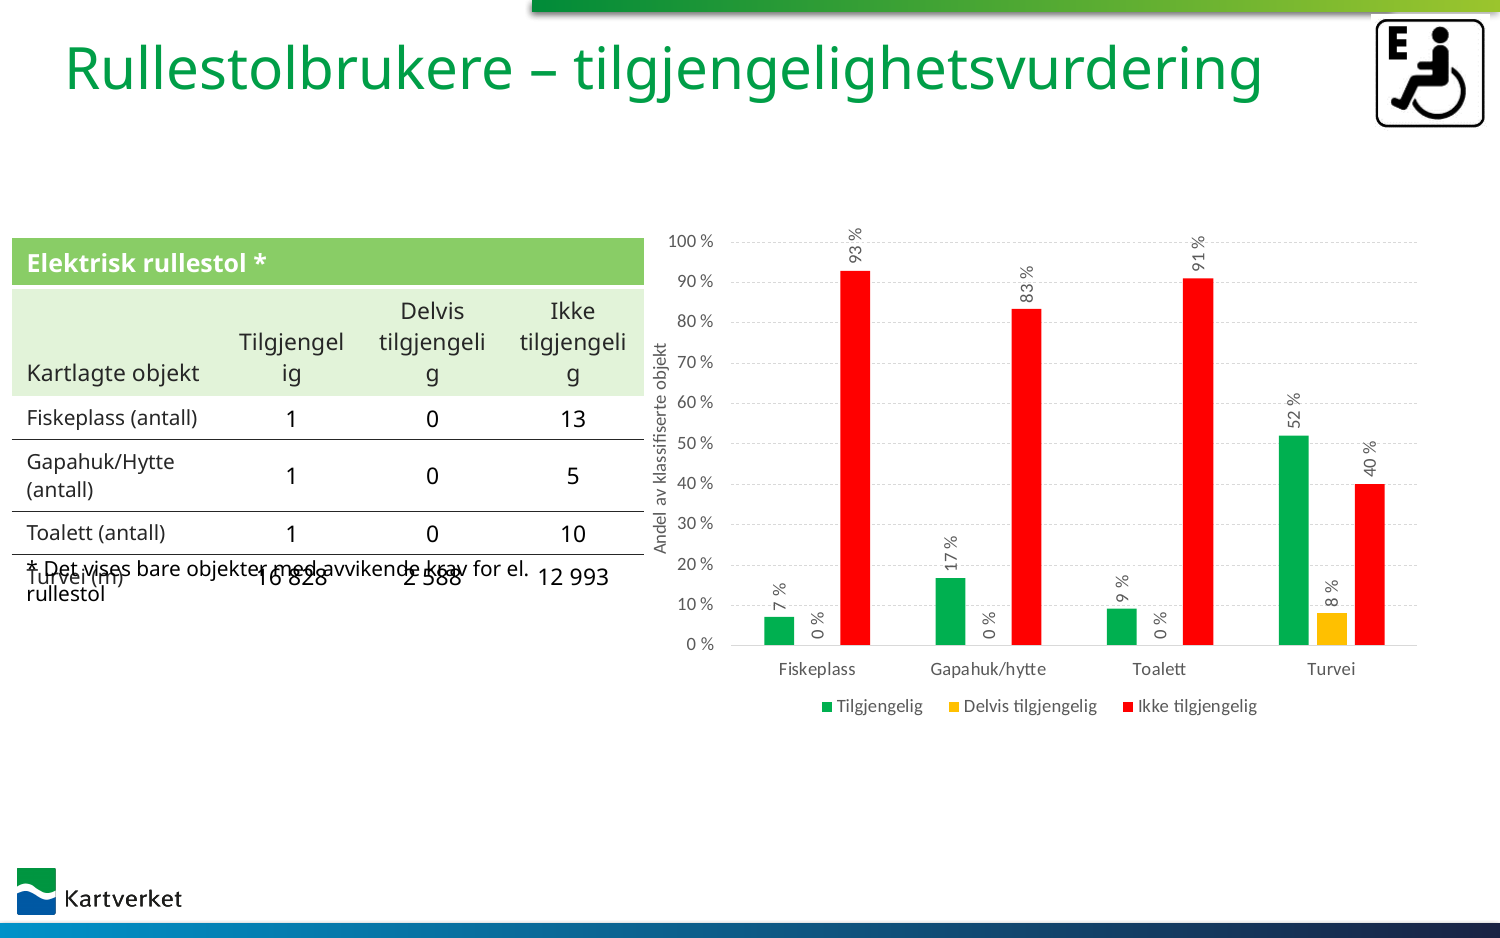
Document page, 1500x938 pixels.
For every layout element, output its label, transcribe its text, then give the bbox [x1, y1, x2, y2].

table_cell 0 [362, 396, 503, 439]
table_cell 10 [503, 512, 638, 554]
table_cell 1 [222, 512, 362, 548]
table_cell 13 [503, 396, 638, 439]
table_cell Toalett (antall) [12, 512, 222, 548]
table_cell 12 993 [597, 555, 638, 598]
picture [643, 218, 1428, 728]
text_box Rullestolbrukere – tilgjengelighetsvurdering [49, 12, 1372, 109]
table_cell 1 [222, 396, 362, 439]
table_cell 0 [362, 440, 503, 511]
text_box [1371, 13, 1491, 133]
table_cell 0 [362, 512, 503, 548]
table_cell Gapahuk/Hytte (antall) [12, 440, 222, 511]
table_cell Tilgjengelig [222, 289, 362, 396]
table_cell Ikke tilgjengelig [503, 289, 638, 396]
table_cell 1 [222, 440, 362, 511]
table_cell 5 [503, 440, 638, 511]
table_header Elektrisk rullestol * [12, 238, 638, 285]
table_cell Fiskeplass (antall) [12, 396, 222, 439]
text_box * Det vises bare objekter med avvikende krav for el. rullestol [11, 548, 597, 613]
table_cell Kartlagte objekt [12, 289, 222, 396]
table_cell Delvis tilgjengelig [362, 289, 503, 396]
